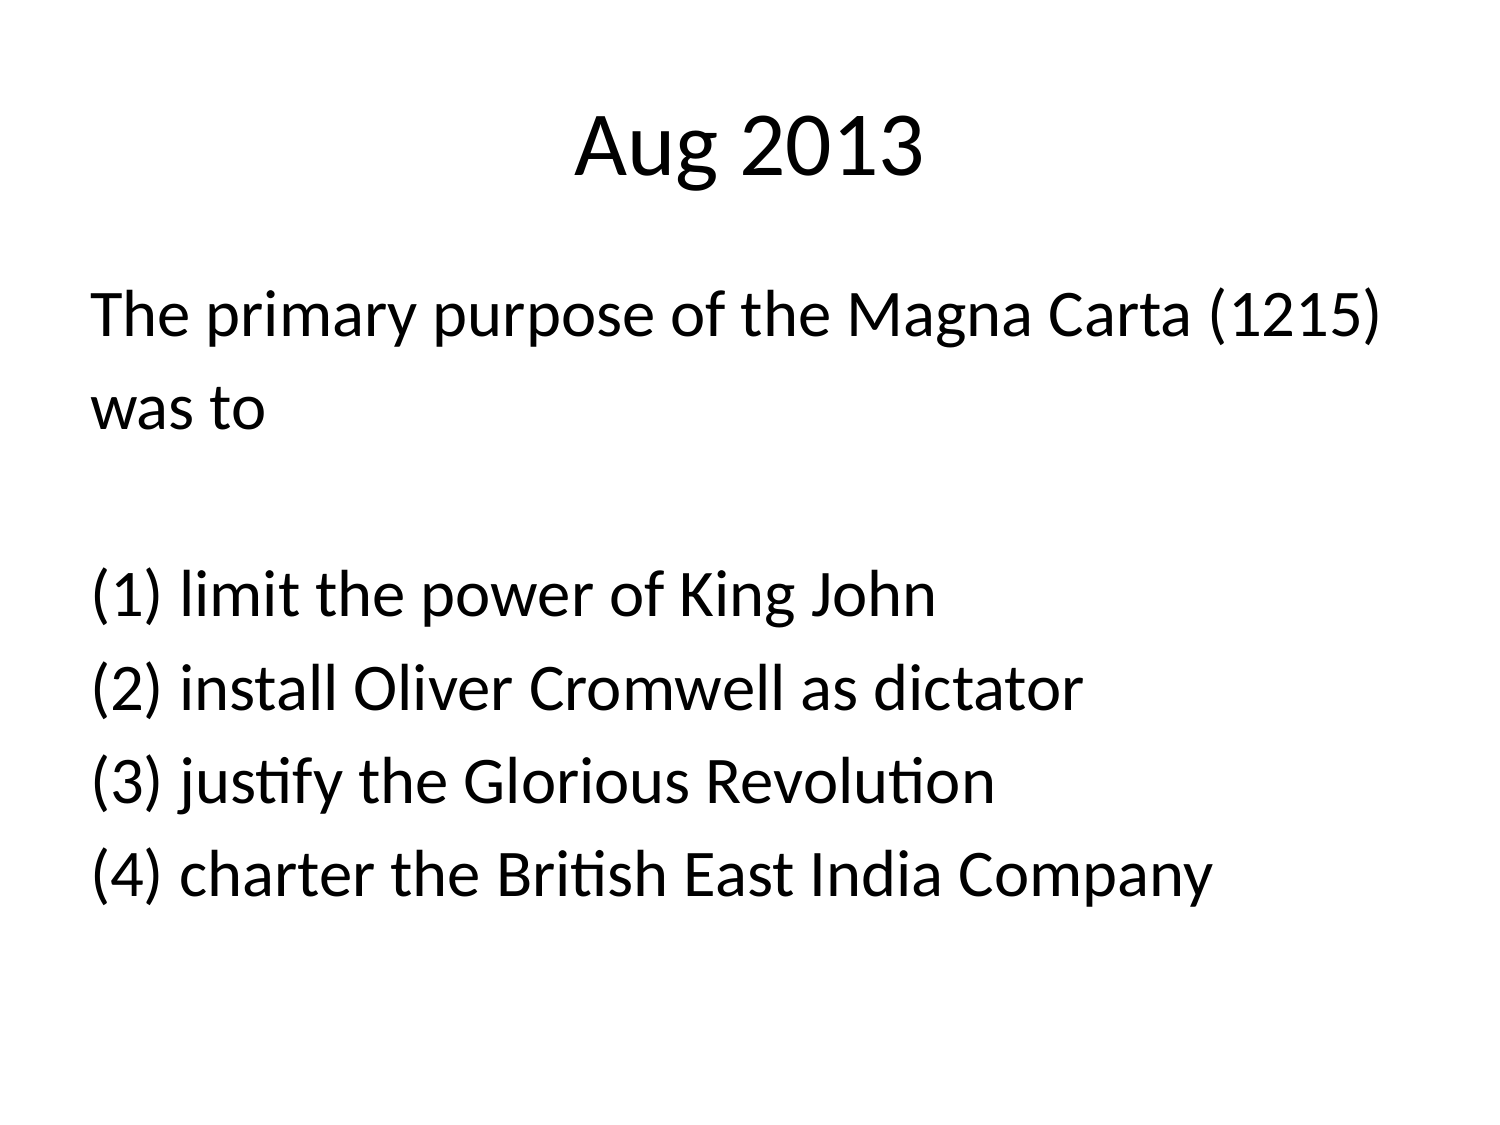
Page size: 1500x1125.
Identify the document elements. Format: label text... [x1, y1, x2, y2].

title Aug 2013 [75, 45, 1425, 233]
list The primary purpose of the Magna Carta (1215) was to (1) limit the power of King John (2) install Oliver Cromwell as dictator (3) justify the Glorious Revolution (4) charter the British East India Company [75, 262, 1425, 1005]
